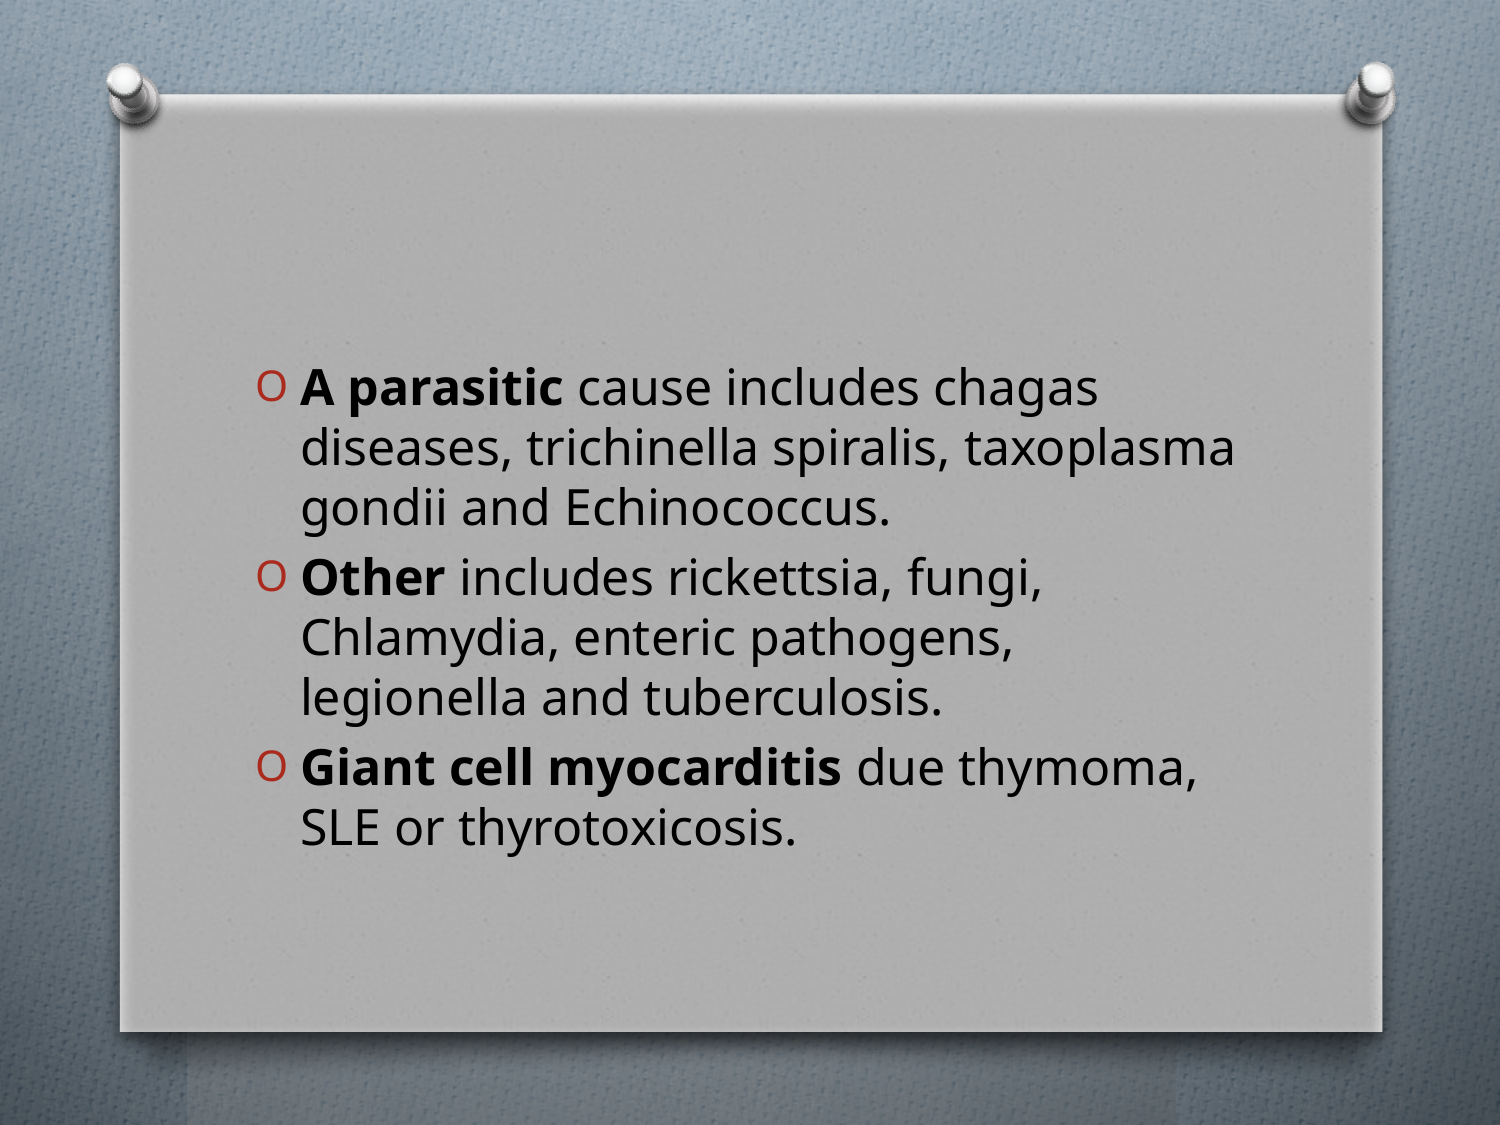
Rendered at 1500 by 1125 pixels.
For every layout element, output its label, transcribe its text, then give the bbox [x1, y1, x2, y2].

list A parasitic cause includes chagas diseases, trichinella spiralis, taxoplasma gondii and Echinococcus. Other includes rickettsia, fungi, Chlamydia, enteric pathogens, legionella and tuberculosis. Giant cell myocarditis due thymoma, SLE or thyrotoxicosis. [240, 347, 1257, 939]
picture [1317, 35, 1439, 156]
picture [75, 29, 198, 153]
